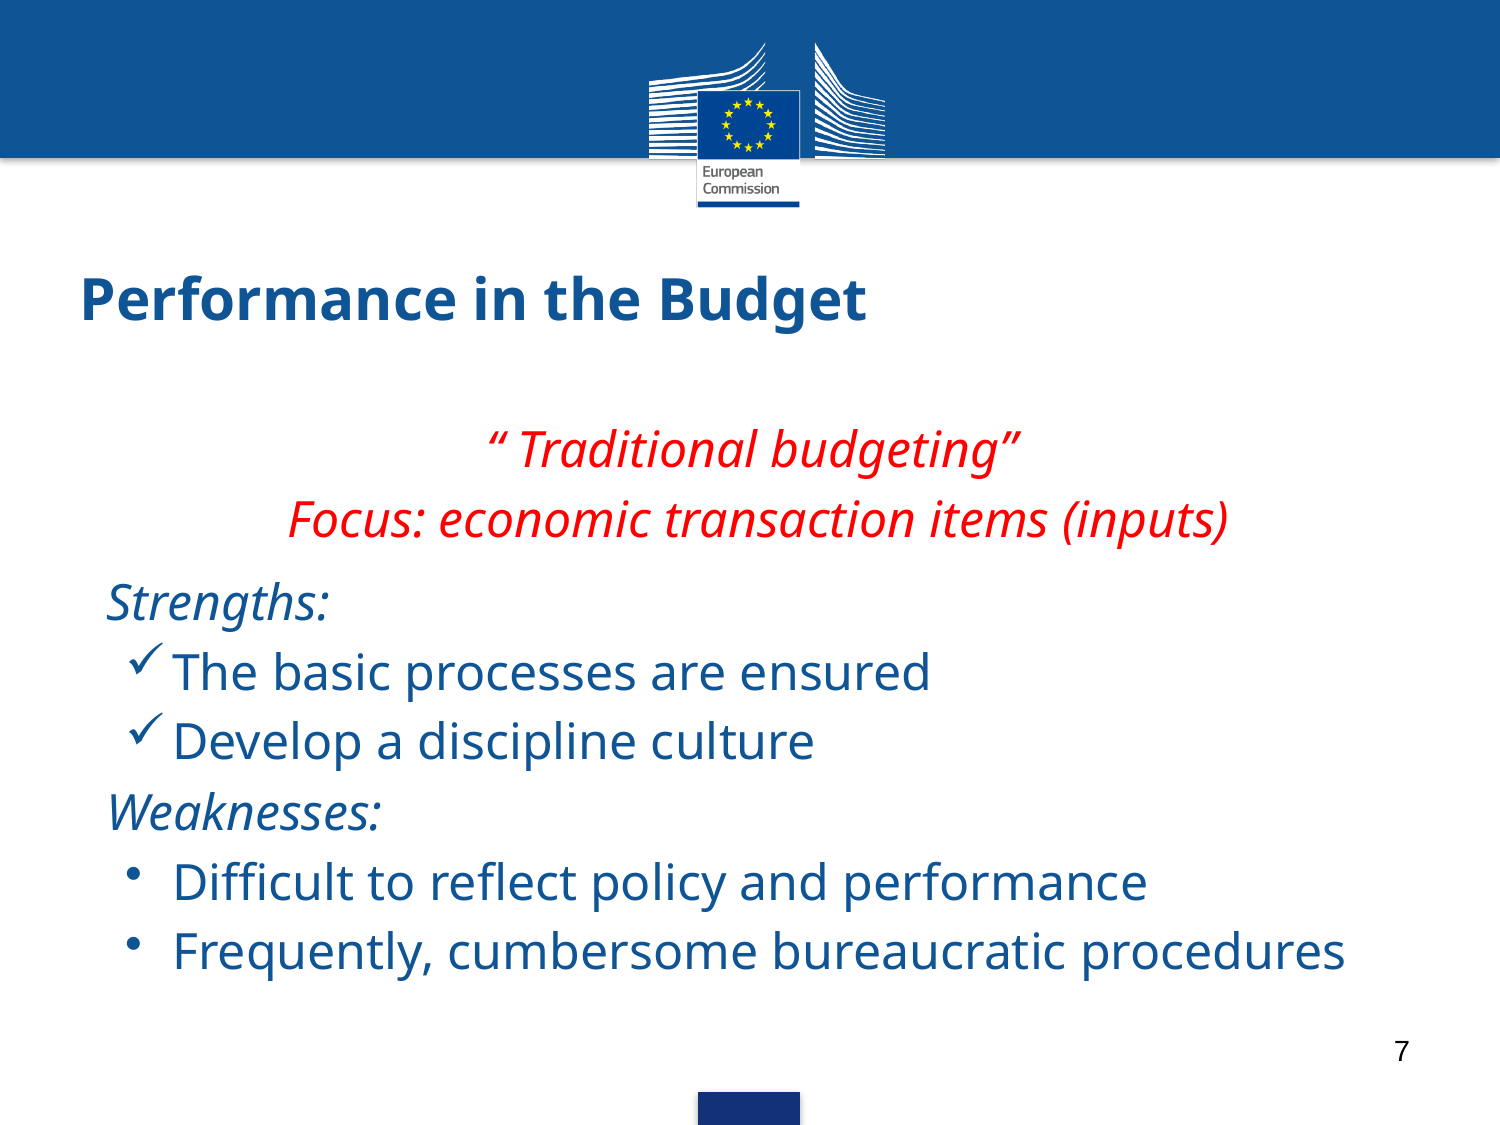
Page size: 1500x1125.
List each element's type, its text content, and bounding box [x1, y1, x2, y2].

picture [649, 42, 885, 208]
title Performance in the Budget [64, 219, 1416, 374]
slide_number 7 [1074, 1024, 1426, 1103]
list “ Traditional budgeting” Focus: economic transaction items (inputs) Strengths: The basic processes are ensured Develop a discipline culture Weaknesses: Difficult to reflect policy and performance Frequently, cumbersome bureaucratic procedures [34, 409, 1466, 1099]
